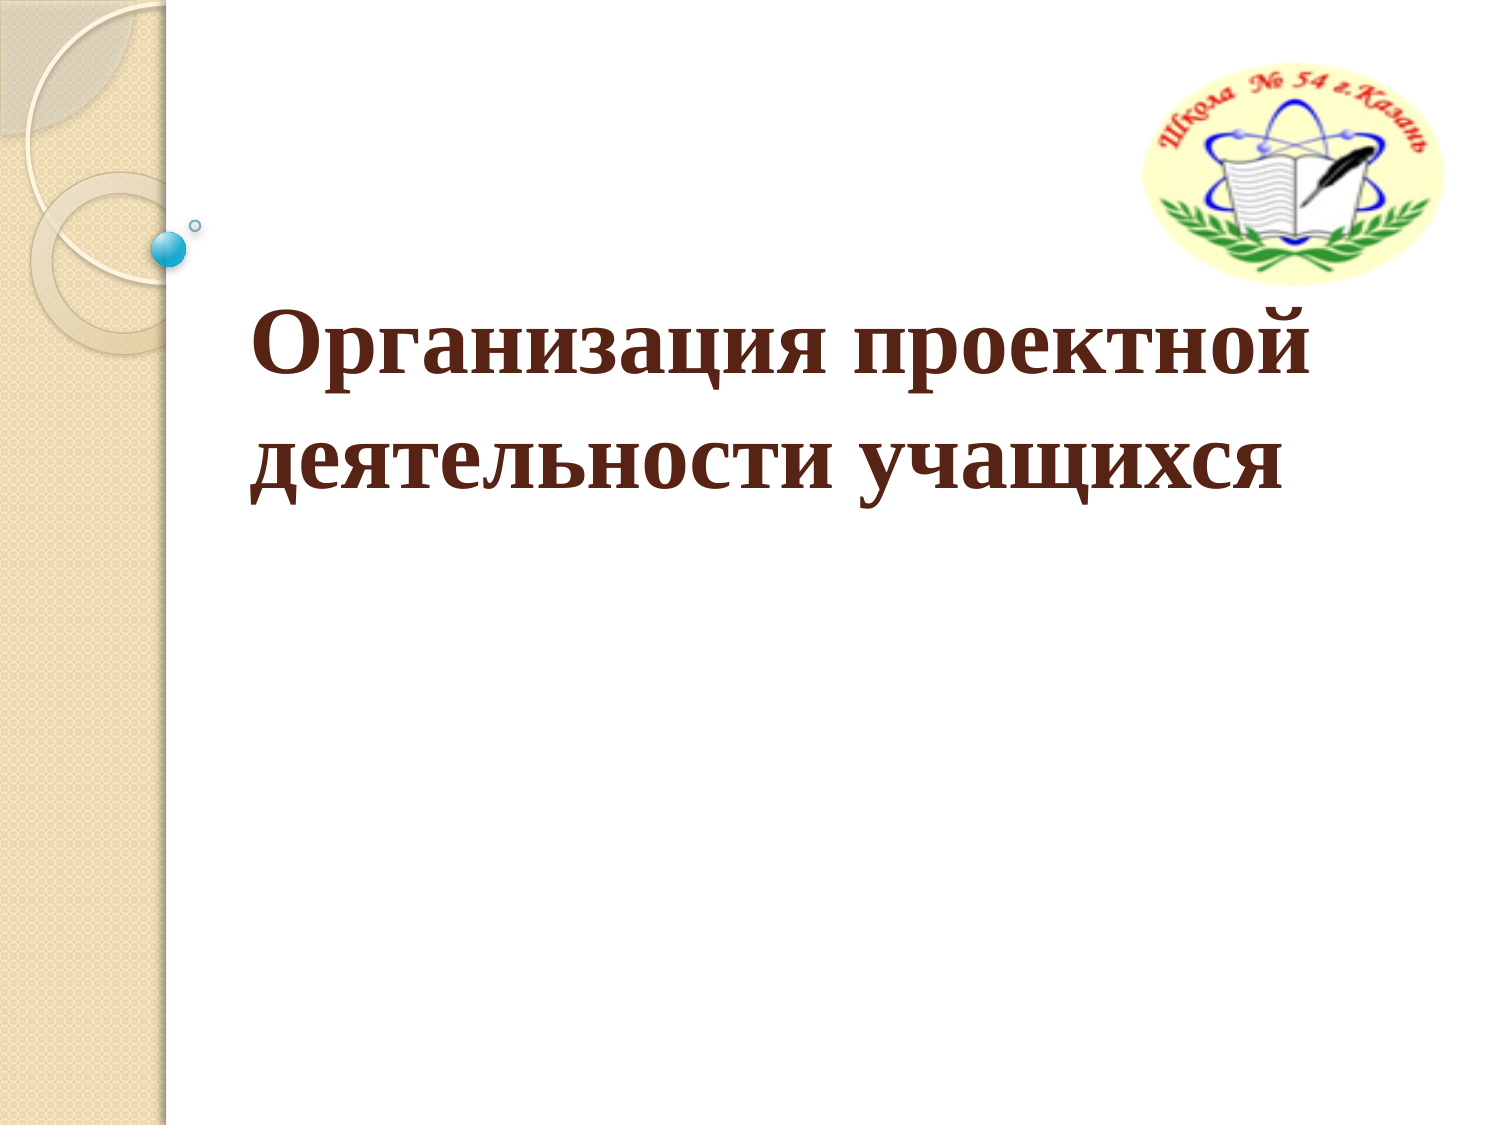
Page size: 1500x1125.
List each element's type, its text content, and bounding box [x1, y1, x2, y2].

picture [1136, 58, 1455, 294]
title Организация проектной деятельности учащихся [234, 269, 1450, 516]
